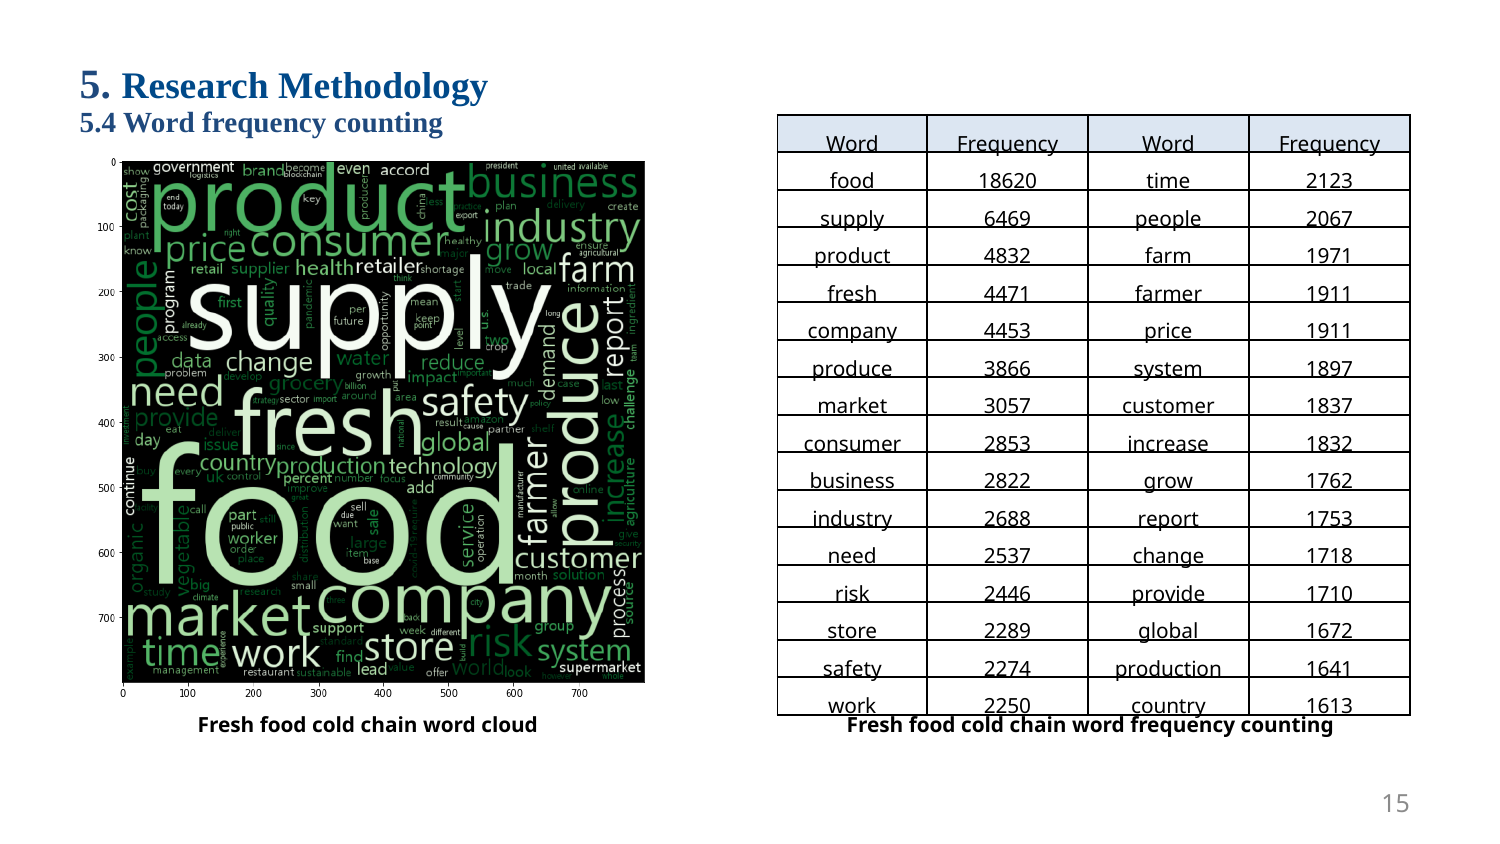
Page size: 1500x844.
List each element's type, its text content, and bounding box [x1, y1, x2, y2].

table_cell change [1089, 528, 1248, 564]
table_cell 4453 [928, 303, 1087, 339]
table_cell 1911 [1250, 266, 1409, 301]
table_cell 2067 [1250, 191, 1409, 226]
table_cell 2537 [928, 528, 1087, 564]
table_cell people [1089, 191, 1248, 226]
table_cell 1971 [1250, 228, 1409, 264]
table_cell customer [1089, 378, 1248, 414]
table_cell 1718 [1250, 528, 1409, 564]
table_cell 2446 [928, 566, 1087, 601]
table_cell 1911 [1250, 303, 1409, 339]
text_box 5.4 Word frequency counting [64, 93, 869, 146]
table_cell fresh [778, 266, 926, 301]
table_cell produce [778, 341, 926, 376]
table_cell 2289 [928, 603, 1087, 639]
picture [89, 150, 650, 705]
table_cell product [778, 228, 926, 264]
table_cell 1762 [1250, 453, 1409, 489]
table_cell company [778, 303, 926, 339]
table_cell farm [1089, 228, 1248, 264]
text_box Fresh food cold chain word frequency counting [831, 704, 1500, 745]
table_cell 3057 [928, 378, 1087, 414]
table_cell market [778, 378, 926, 414]
text_box Fresh food cold chain word cloud [182, 704, 831, 745]
table_cell consumer [778, 416, 926, 451]
table_cell farmer [1089, 266, 1248, 301]
table_cell production [1089, 641, 1248, 676]
table_cell 2853 [928, 416, 1087, 451]
table_cell system [1089, 341, 1248, 376]
table_header Word [1089, 116, 1248, 151]
table_cell report [1089, 491, 1248, 526]
table_header Frequency [1250, 116, 1409, 151]
table_cell work [778, 678, 926, 714]
slide_number 15 [1074, 782, 1425, 827]
table_cell 1641 [1250, 641, 1409, 676]
table_cell price [1089, 303, 1248, 339]
table_cell 2274 [928, 641, 1087, 676]
table_cell industry [778, 491, 926, 526]
table_cell business [778, 453, 926, 489]
table_cell need [778, 528, 926, 564]
table_cell 1613 [1250, 678, 1409, 704]
table_cell 1672 [1250, 603, 1409, 639]
table_cell risk [778, 566, 926, 601]
table_cell safety [778, 641, 926, 676]
table_cell 1837 [1250, 378, 1409, 414]
table_cell provide [1089, 566, 1248, 601]
table_cell 18620 [928, 153, 1087, 189]
text_box 5. Research Methodology [64, 146, 573, 215]
table_cell 6469 [928, 191, 1087, 226]
table_cell global [1089, 603, 1248, 639]
table_header Word [778, 116, 926, 151]
table_cell 1832 [1250, 416, 1409, 451]
table_cell supply [778, 191, 926, 226]
table_cell food [778, 153, 926, 189]
table_cell 1710 [1250, 566, 1409, 601]
table_cell grow [1089, 453, 1248, 489]
table_cell time [1089, 153, 1248, 189]
table_header Frequency [928, 116, 1087, 151]
table_cell 1897 [1250, 341, 1409, 376]
table_cell 2822 [928, 453, 1087, 489]
table_cell increase [1089, 416, 1248, 451]
table_cell 3866 [928, 341, 1087, 376]
table_cell store [778, 603, 926, 639]
table_cell 2688 [928, 491, 1087, 526]
text_box 5. Research Methodology [64, 0, 573, 93]
table_cell 2123 [1250, 153, 1409, 189]
table_cell country [1089, 678, 1248, 704]
table_cell 4471 [928, 266, 1087, 301]
table_cell 1753 [1250, 491, 1409, 526]
table_cell 4832 [928, 228, 1087, 264]
table_cell 2250 [928, 678, 1087, 704]
